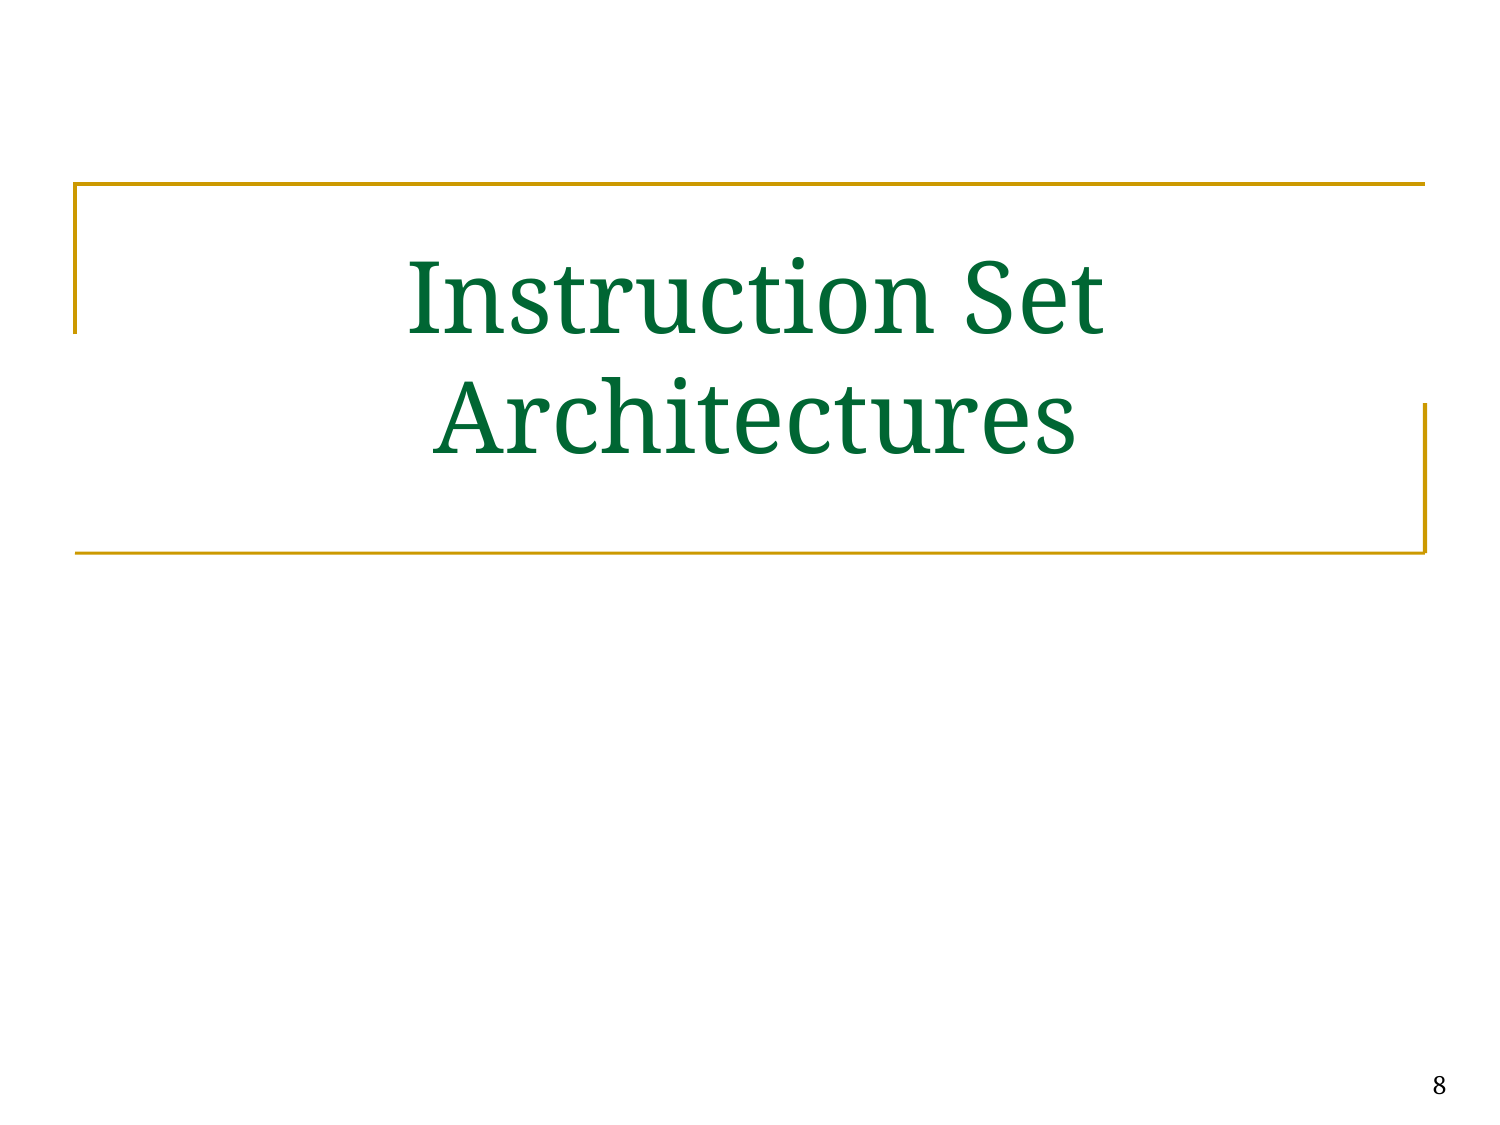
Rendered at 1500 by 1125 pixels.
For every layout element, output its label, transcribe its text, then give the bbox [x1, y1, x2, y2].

slide_number 8 [1111, 1036, 1462, 1112]
title Instruction Set Architectures [75, 112, 1438, 475]
